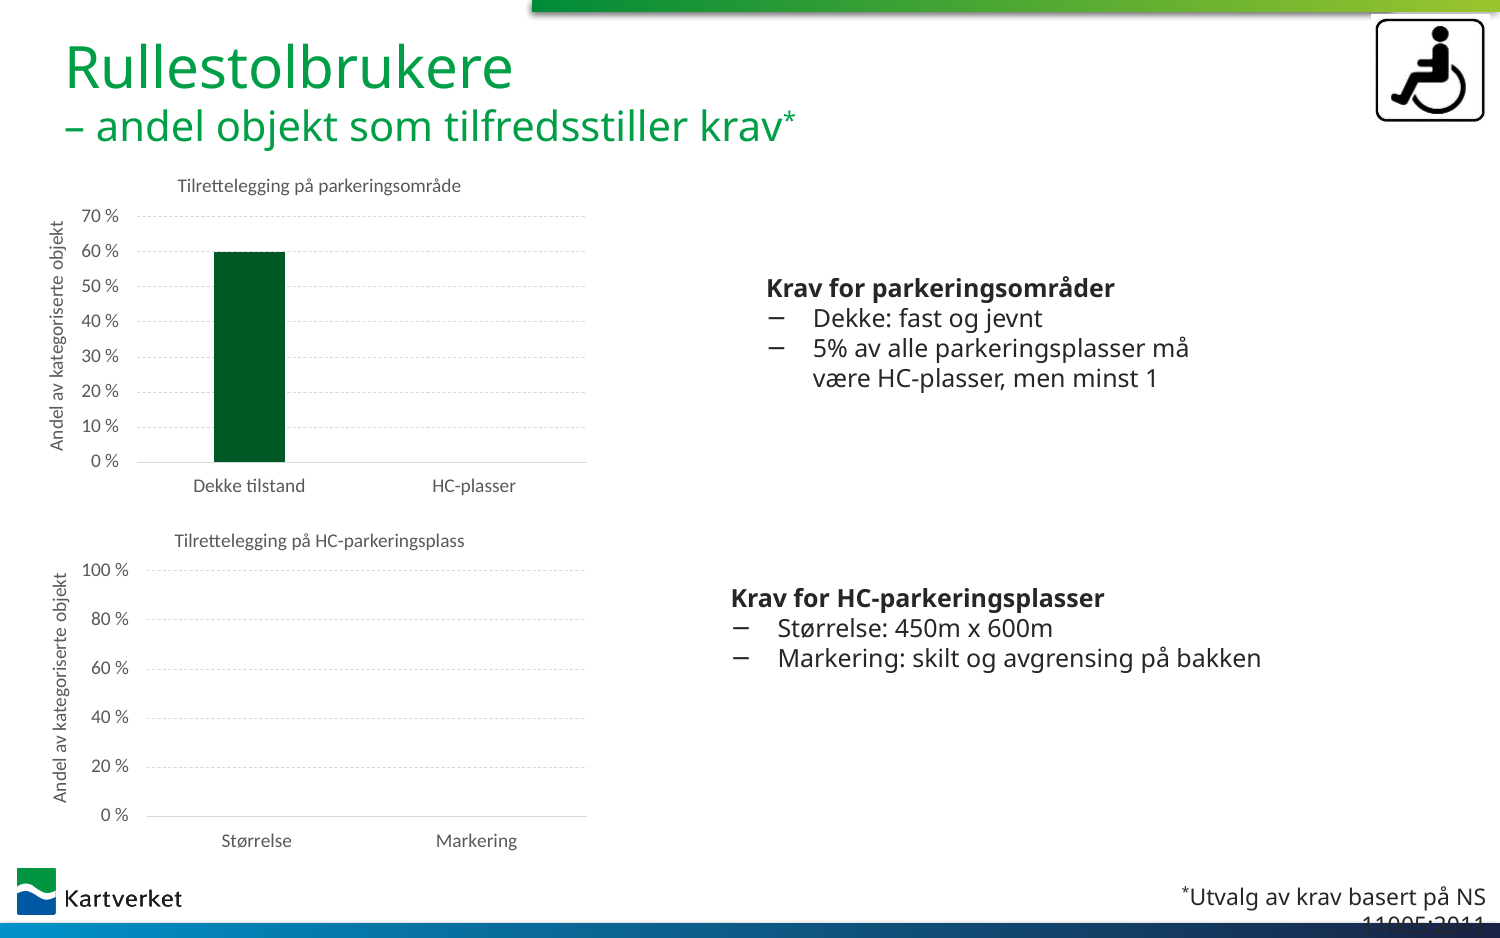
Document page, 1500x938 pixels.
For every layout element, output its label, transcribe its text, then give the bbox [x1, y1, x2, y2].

picture [41, 520, 598, 859]
text_box Rullestolbrukere – andel objekt som tilfredsstiller krav* [49, 23, 1431, 158]
text_box Krav for parkeringsområder Dekke: fast og jevnt 5% av alle parkeringsplasser må være HC-plasser, men minst 1 [751, 264, 1232, 400]
text_box Krav for HC-parkeringsplasser Størrelse: 450m x 600m Markering: skilt og avgrensing på bakken [715, 574, 1278, 680]
picture [1371, 13, 1491, 127]
picture [41, 166, 598, 505]
text_box *Utvalg av krav basert på NS 11005:2011 [1068, 873, 1500, 938]
